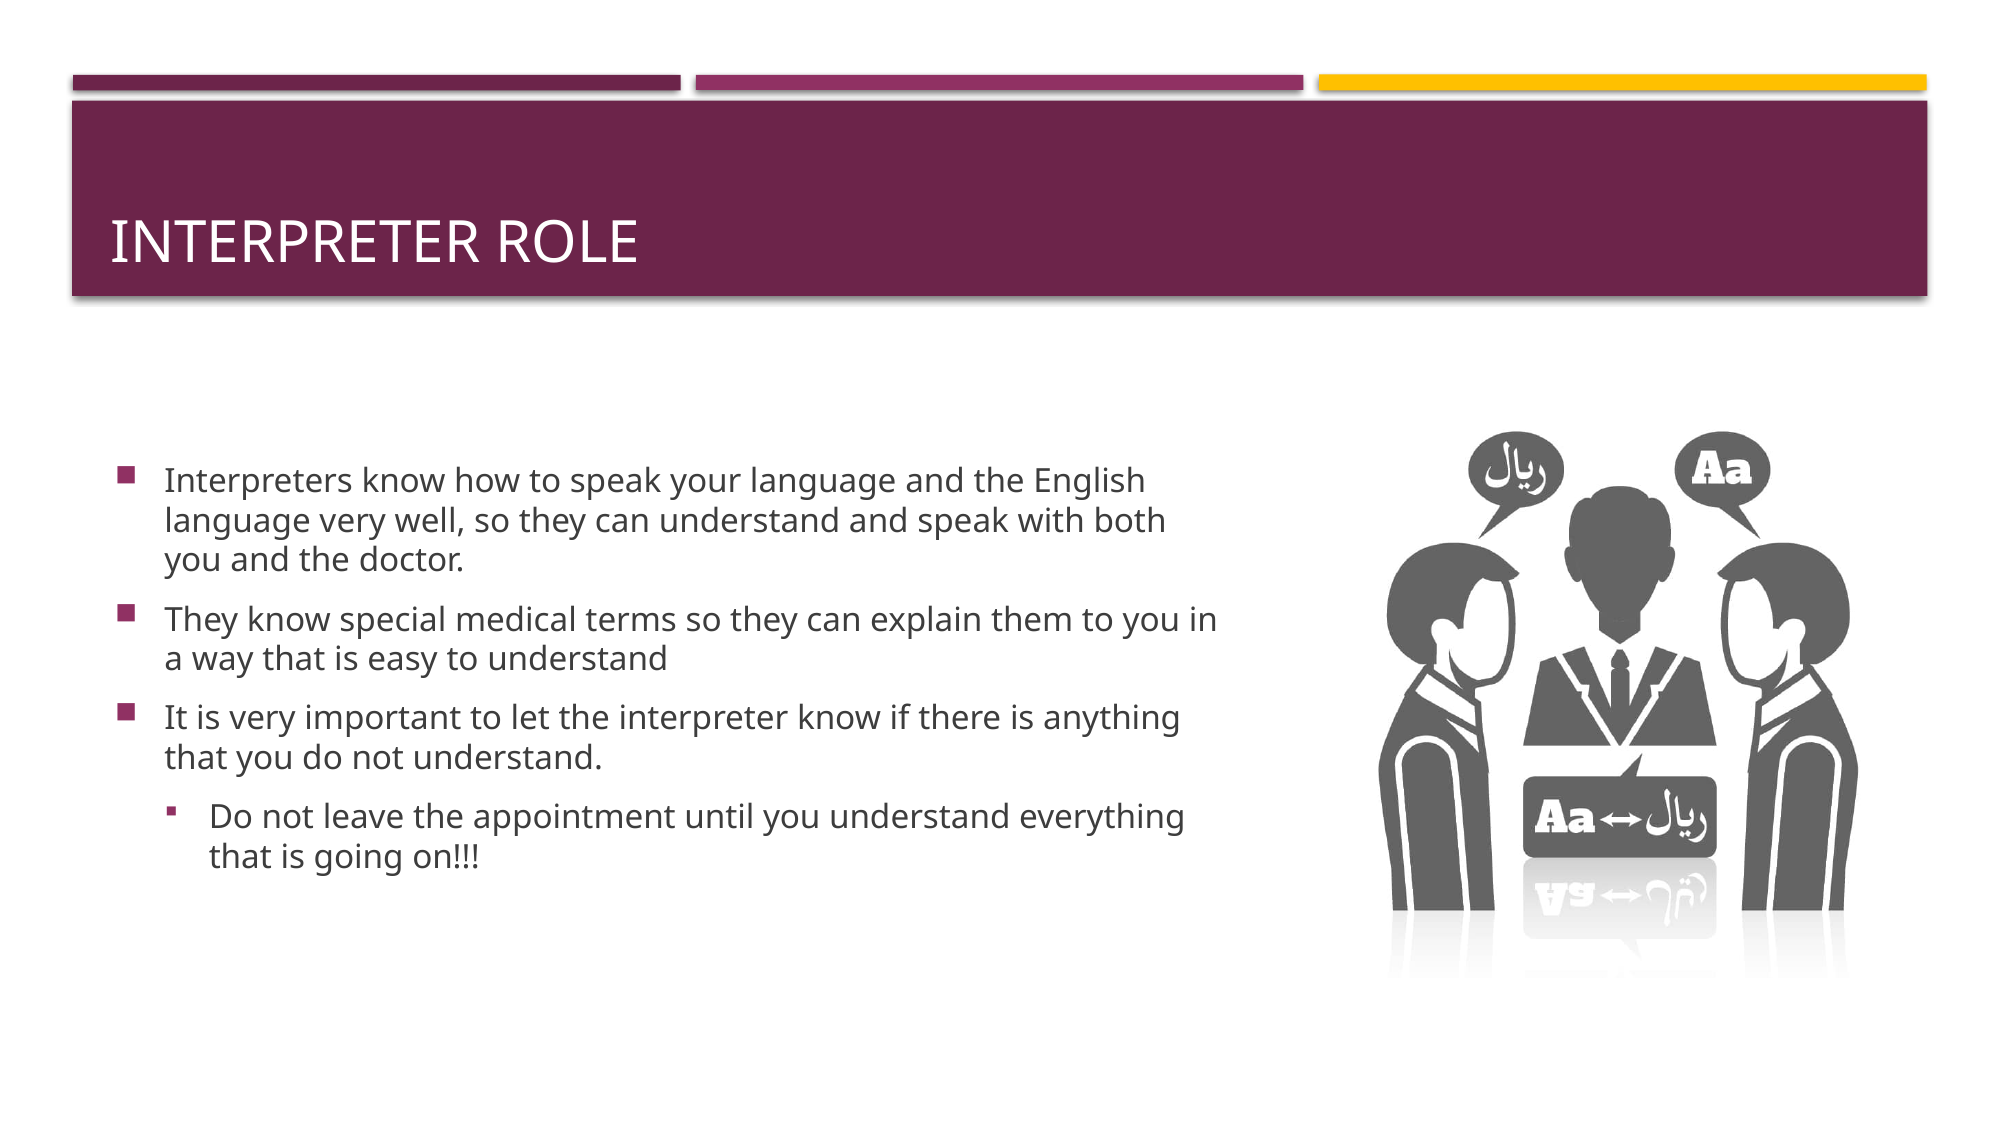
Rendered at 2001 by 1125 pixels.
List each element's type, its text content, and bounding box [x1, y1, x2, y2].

picture [1342, 400, 1905, 978]
title Interpreter role [95, 115, 1905, 282]
list Interpreters know how to speak your language and the English language very well, so they can understand and speak with both you and the doctor. They know special medical terms so they can explain them to you in a way that is easy to understand It is very important to let the interpreter know if there is anything that you do not understand. Do not leave the appointment until you understand everything that is going on!!! [46, 429, 1248, 1034]
